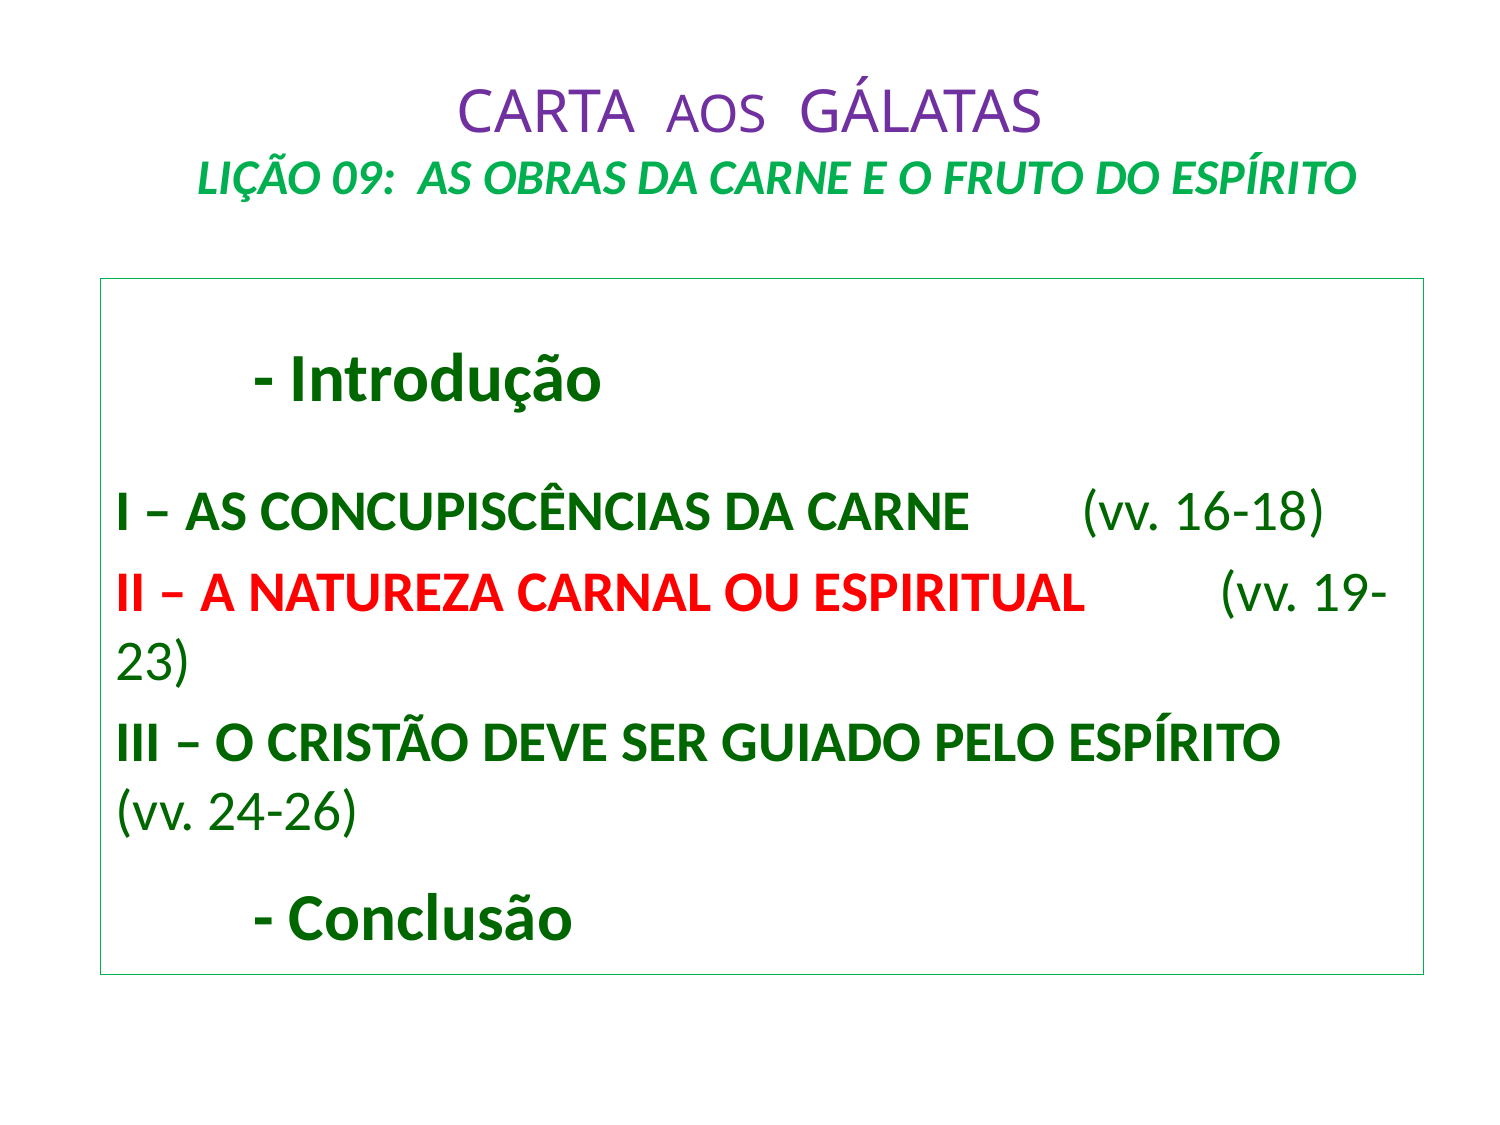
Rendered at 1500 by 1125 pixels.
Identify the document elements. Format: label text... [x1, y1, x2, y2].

list - Introdução I – AS CONCUPISCÊNCIAS DA CARNE (vv. 16-18) II – A NATUREZA CARNAL OU ESPIRITUAL (vv. 19-23) III – O CRISTÃO DEVE SER GUIADO PELO ESPÍRITO (vv. 24-26) - Conclusão [100, 278, 1424, 975]
title CARTA AOS GÁLATAS LIÇÃO 09: AS OBRAS DA CARNE E O FRUTO DO ESPÍRITO [75, 45, 1425, 233]
